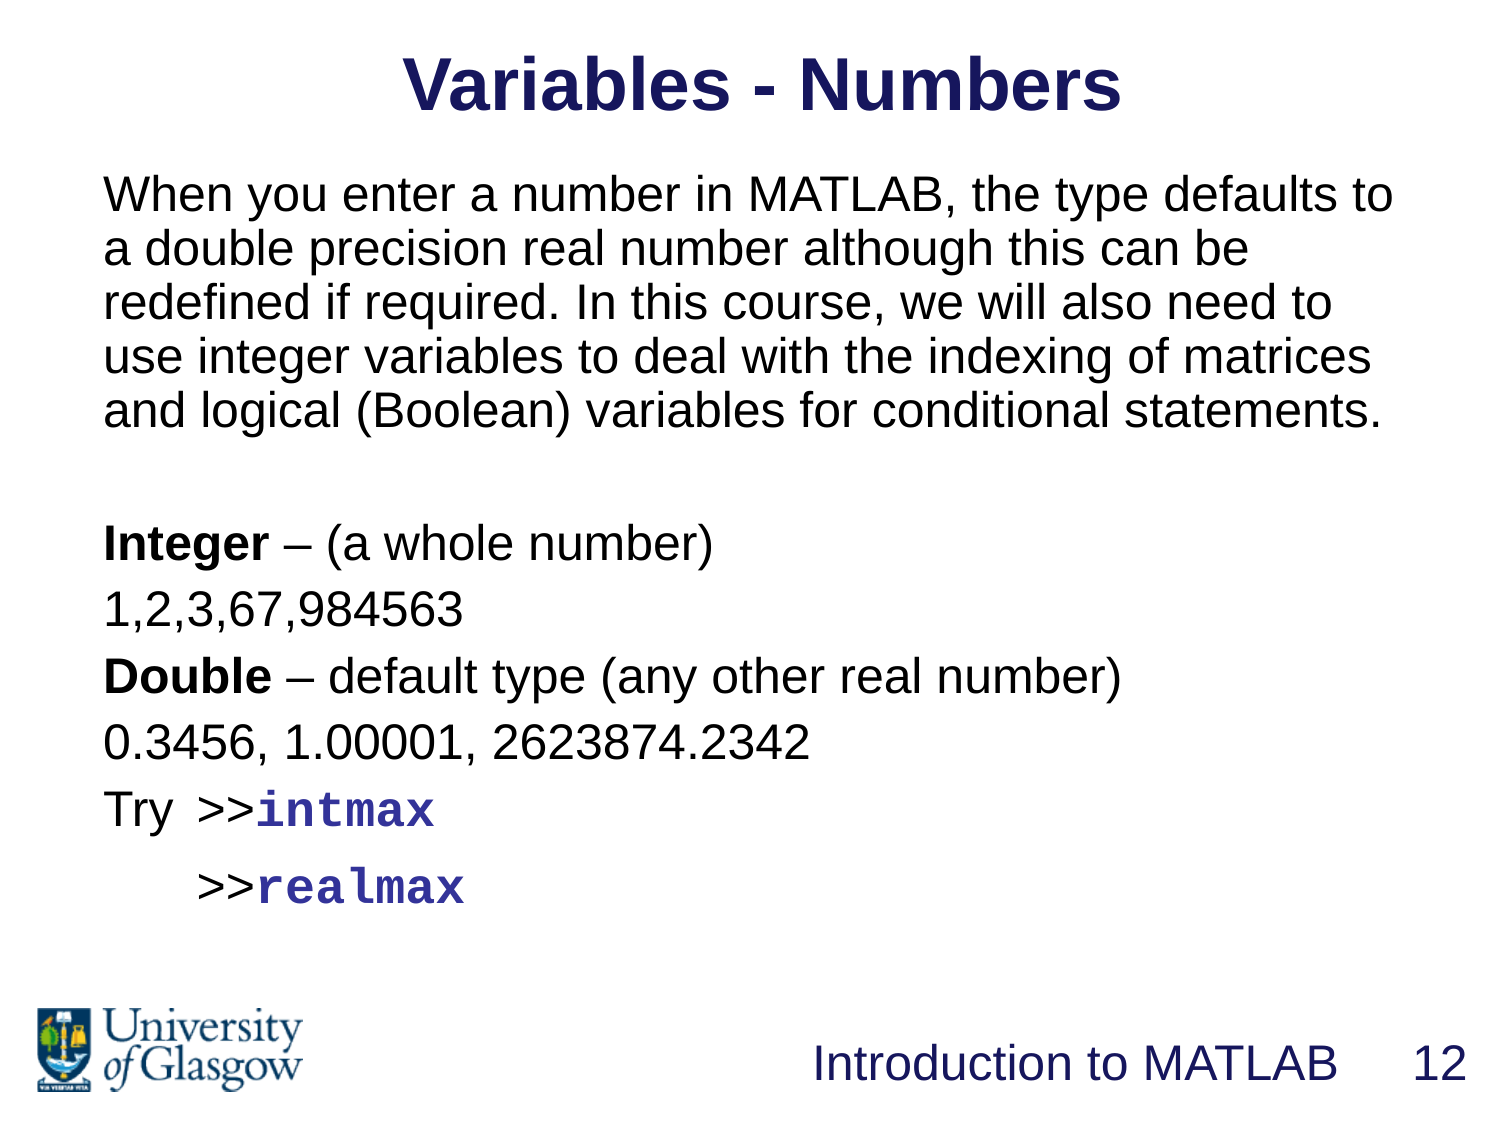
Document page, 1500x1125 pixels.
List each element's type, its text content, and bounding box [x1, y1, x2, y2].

picture [37, 1008, 303, 1092]
text_box When you enter a number in MATLAB, the type defaults to a double precision real number although this can be redefined if required. In this course, we will also need to use integer variables to deal with the indexing of matrices and logical (Boolean) variables for conditional statements. Integer – (a whole number) 1,2,3,67,984563 Double – default type (any other real number) 0.3456, 1.00001, 2623874.2342 Try >>intmax >>realmax [88, 160, 1439, 904]
text_box Variables - Numbers [152, 0, 1375, 160]
